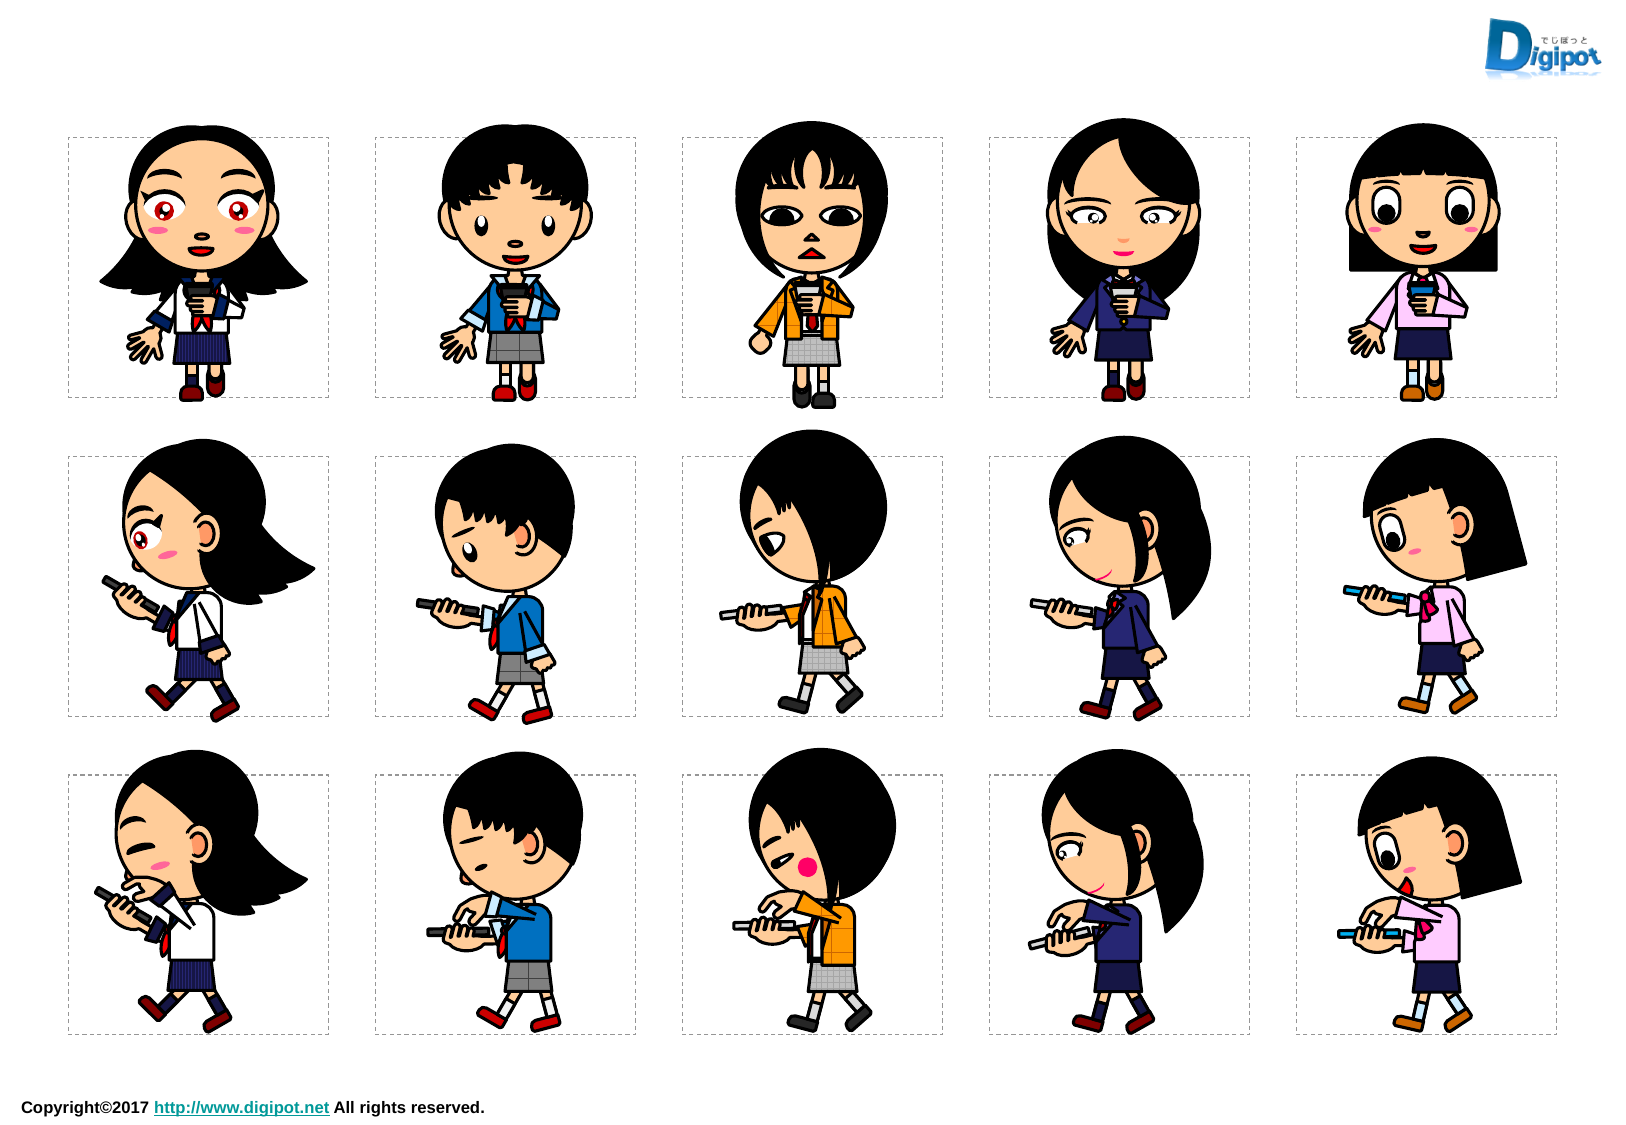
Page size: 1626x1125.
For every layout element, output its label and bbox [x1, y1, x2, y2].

text_box [419, 434, 576, 722]
text_box [736, 122, 887, 408]
text_box [427, 742, 584, 1030]
text_box [1345, 124, 1499, 401]
text_box [1028, 745, 1198, 1030]
text_box [100, 126, 307, 401]
text_box [1030, 432, 1205, 716]
text_box [1337, 757, 1505, 1030]
picture [1485, 18, 1602, 82]
text_box [88, 738, 301, 1030]
text_box [721, 429, 887, 711]
text_box [439, 125, 592, 401]
text_box [1343, 439, 1510, 711]
text_box [1047, 112, 1200, 401]
text_box [96, 427, 308, 719]
text_box [733, 748, 896, 1030]
